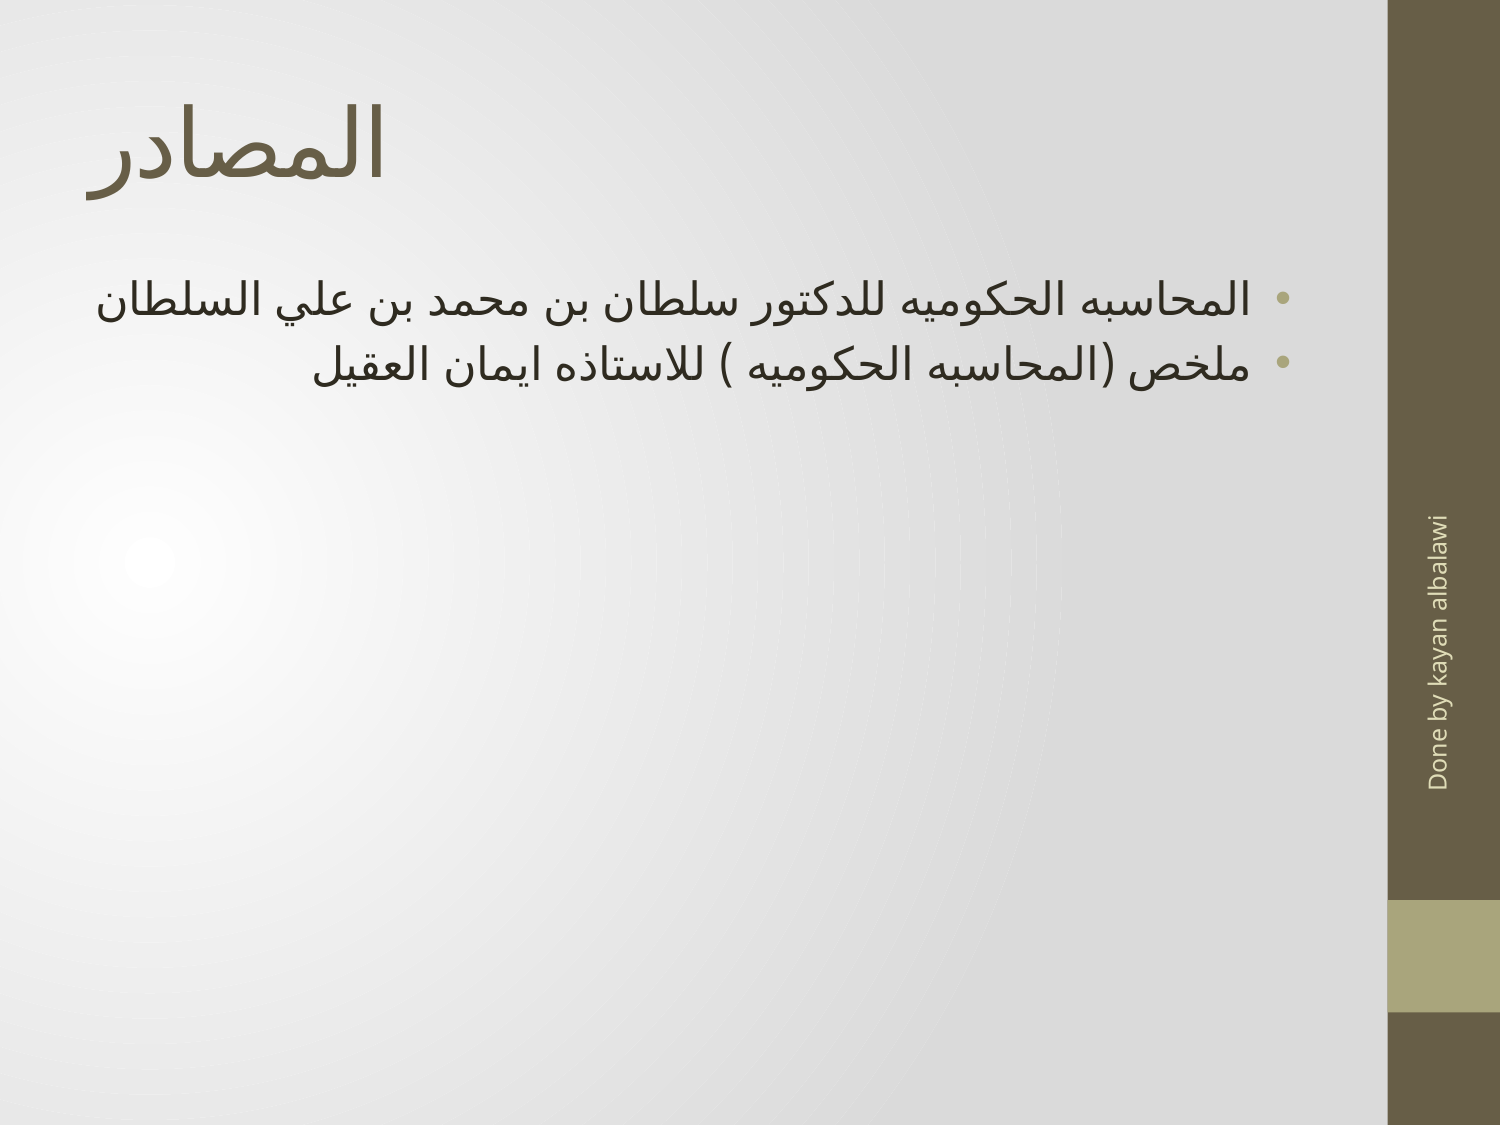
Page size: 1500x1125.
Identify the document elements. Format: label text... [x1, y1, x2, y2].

list المحاسبه الحكوميه للدكتور سلطان بن محمد بن علي السلطان ملخص (المحاسبه الحكوميه ) للاستاذه ايمان العقيل [75, 262, 1325, 1050]
footer Done by kayan albalawi [1408, 500, 1469, 889]
title المصادر [75, 45, 1325, 233]
